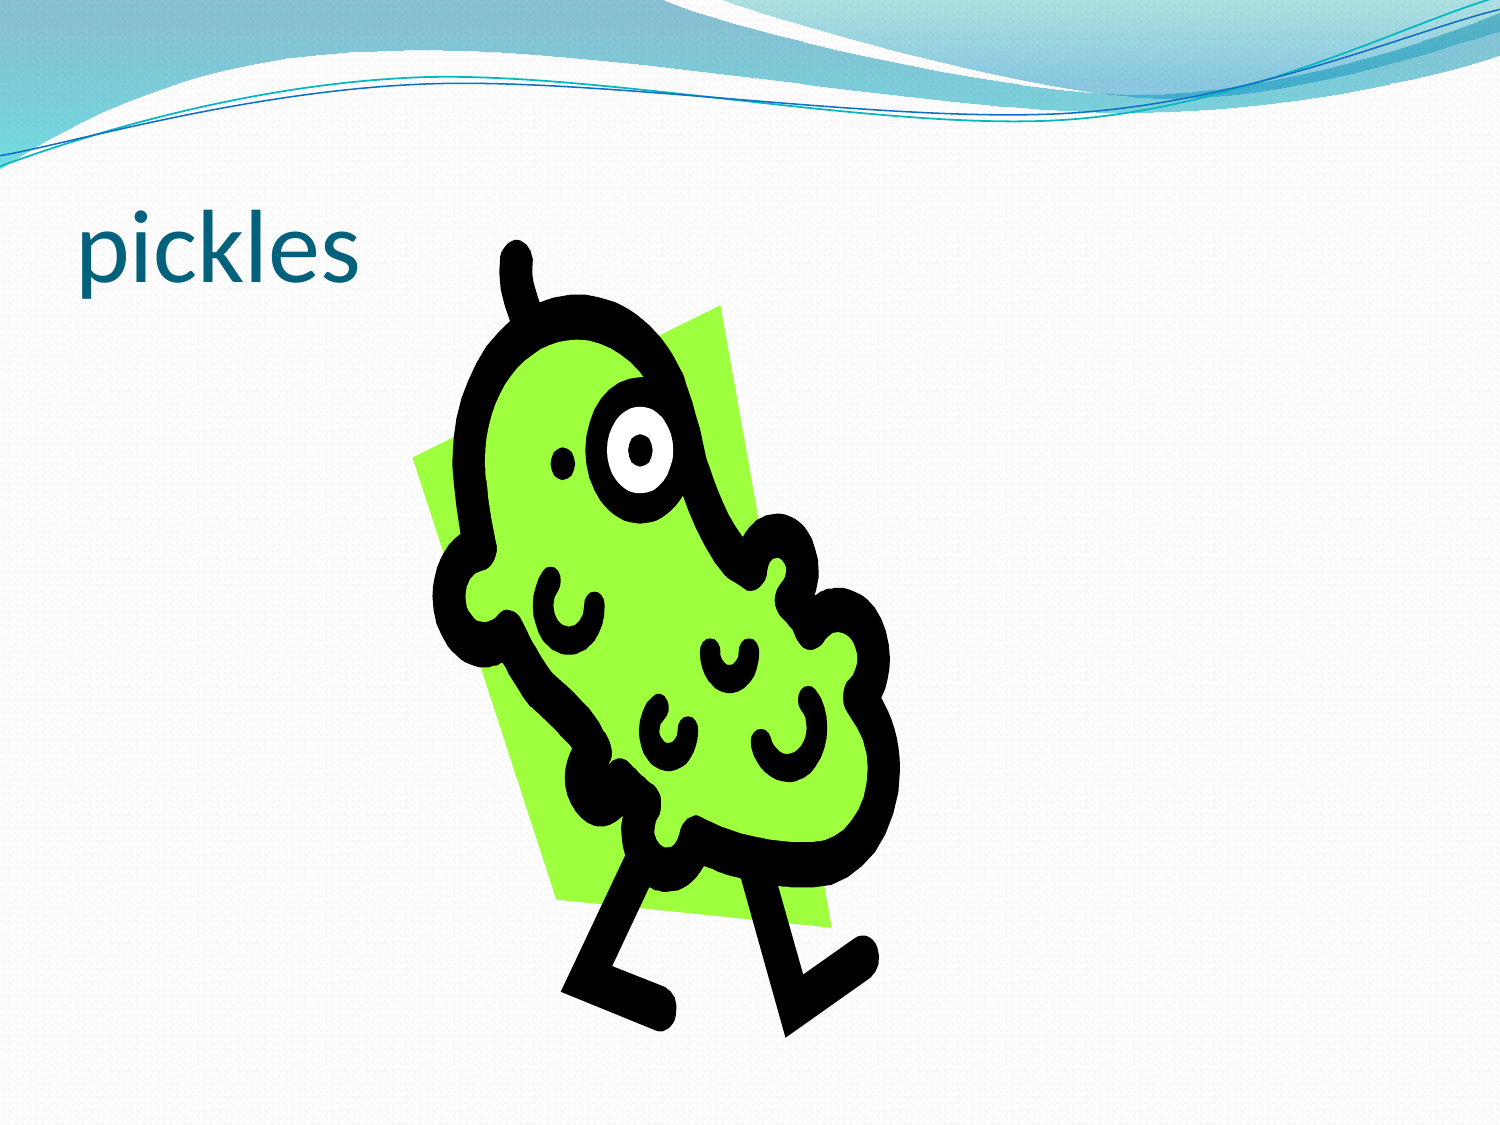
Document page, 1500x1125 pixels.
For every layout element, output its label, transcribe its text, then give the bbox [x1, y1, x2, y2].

picture [412, 237, 901, 1038]
title pickles [75, 115, 1425, 303]
